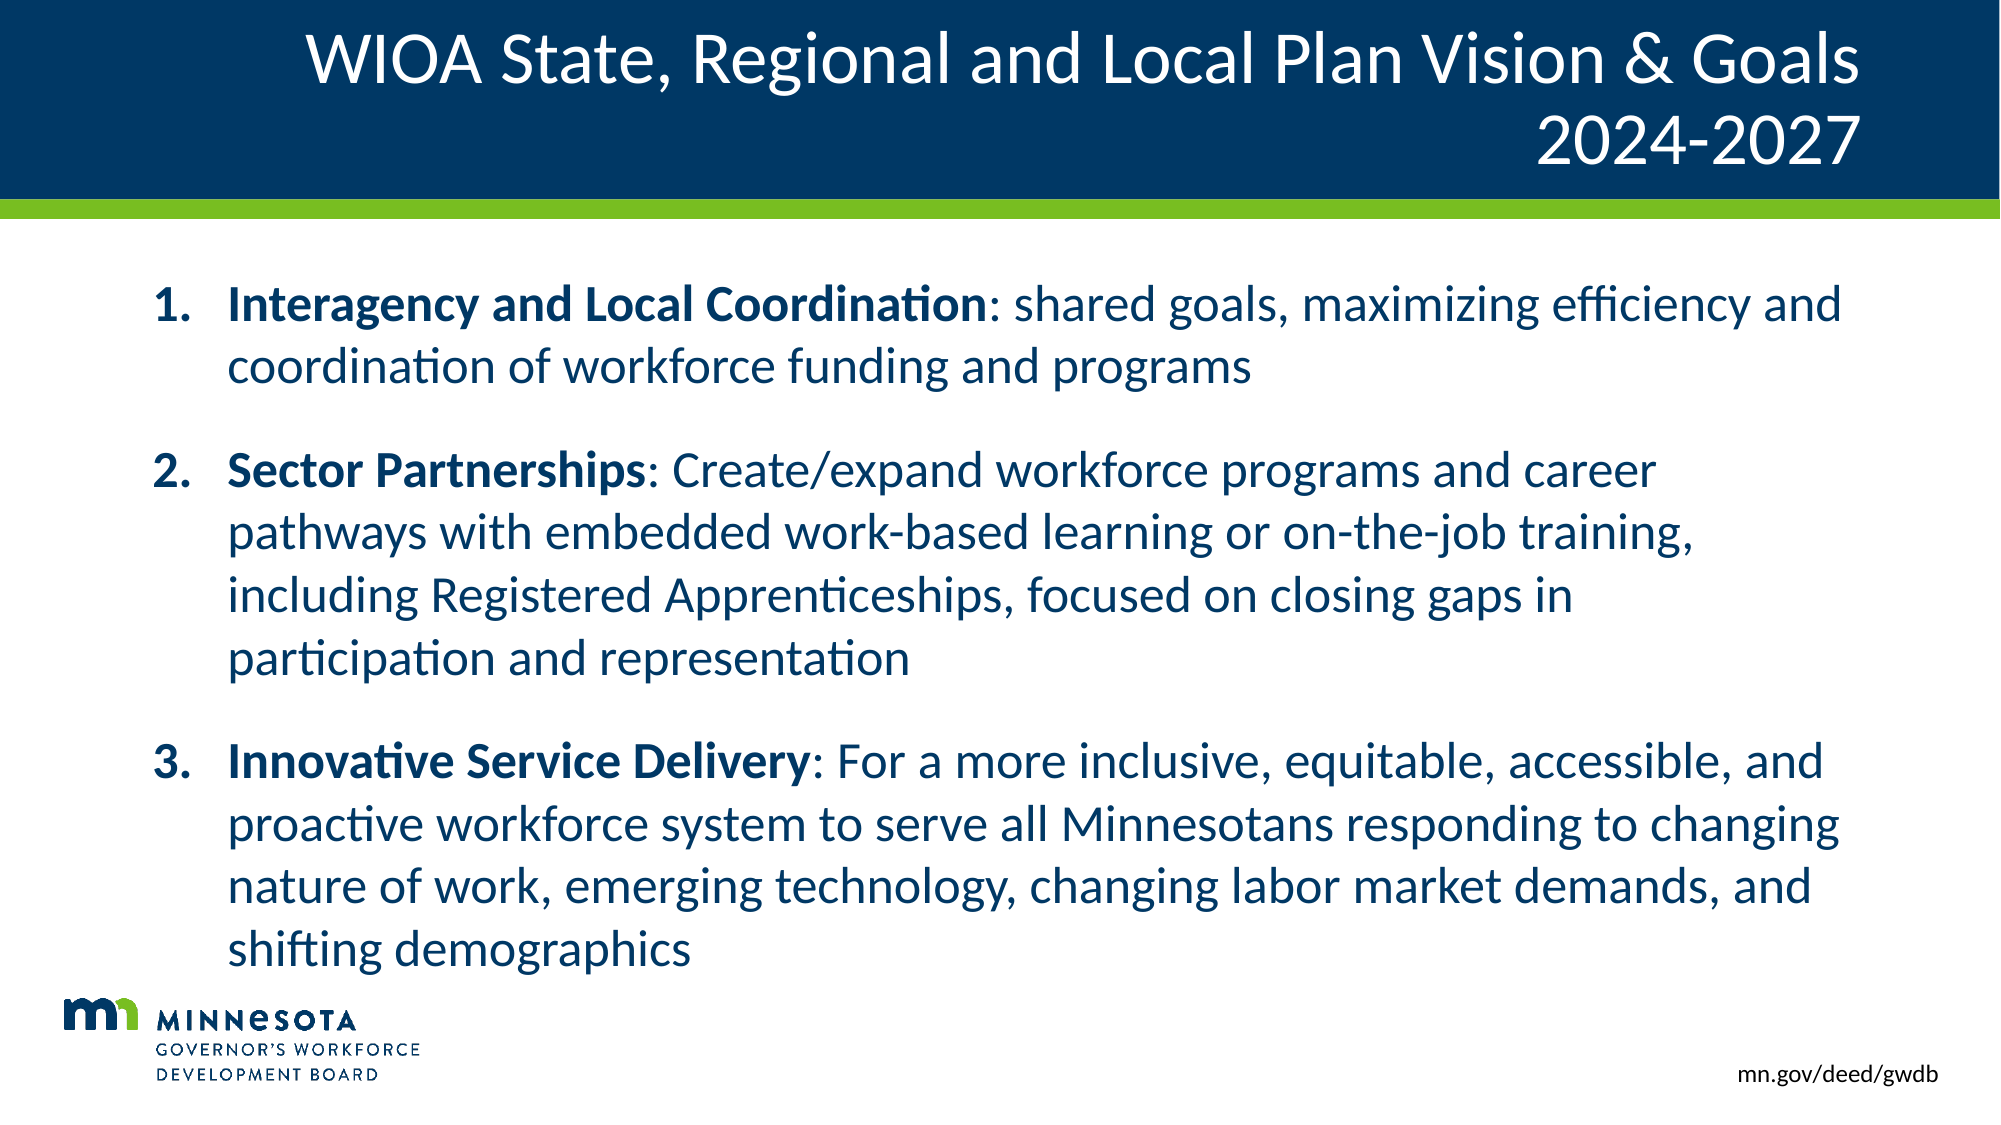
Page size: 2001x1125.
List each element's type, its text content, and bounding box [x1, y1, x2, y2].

title WIOA State, Regional and Local Plan Vision & Goals 2024-2027 [137, 0, 1863, 200]
list Interagency and Local Coordination: shared goals, maximizing efficiency and coordination of workforce funding and programs Sector Partnerships: Create/expand workforce programs and career pathways with embedded work-based learning or on-the-job training, including Registered Apprenticeships, focused on closing gaps in participation and representation Innovative Service Delivery: For a more inclusive, equitable, accessible, and proactive workforce system to serve all Minnesotans responding to changing nature of work, emerging technology, changing labor market demands, and shifting demographics [137, 261, 1863, 1014]
picture [64, 998, 428, 1087]
footer mn.gov/deed/gwdb [1037, 1042, 1955, 1103]
